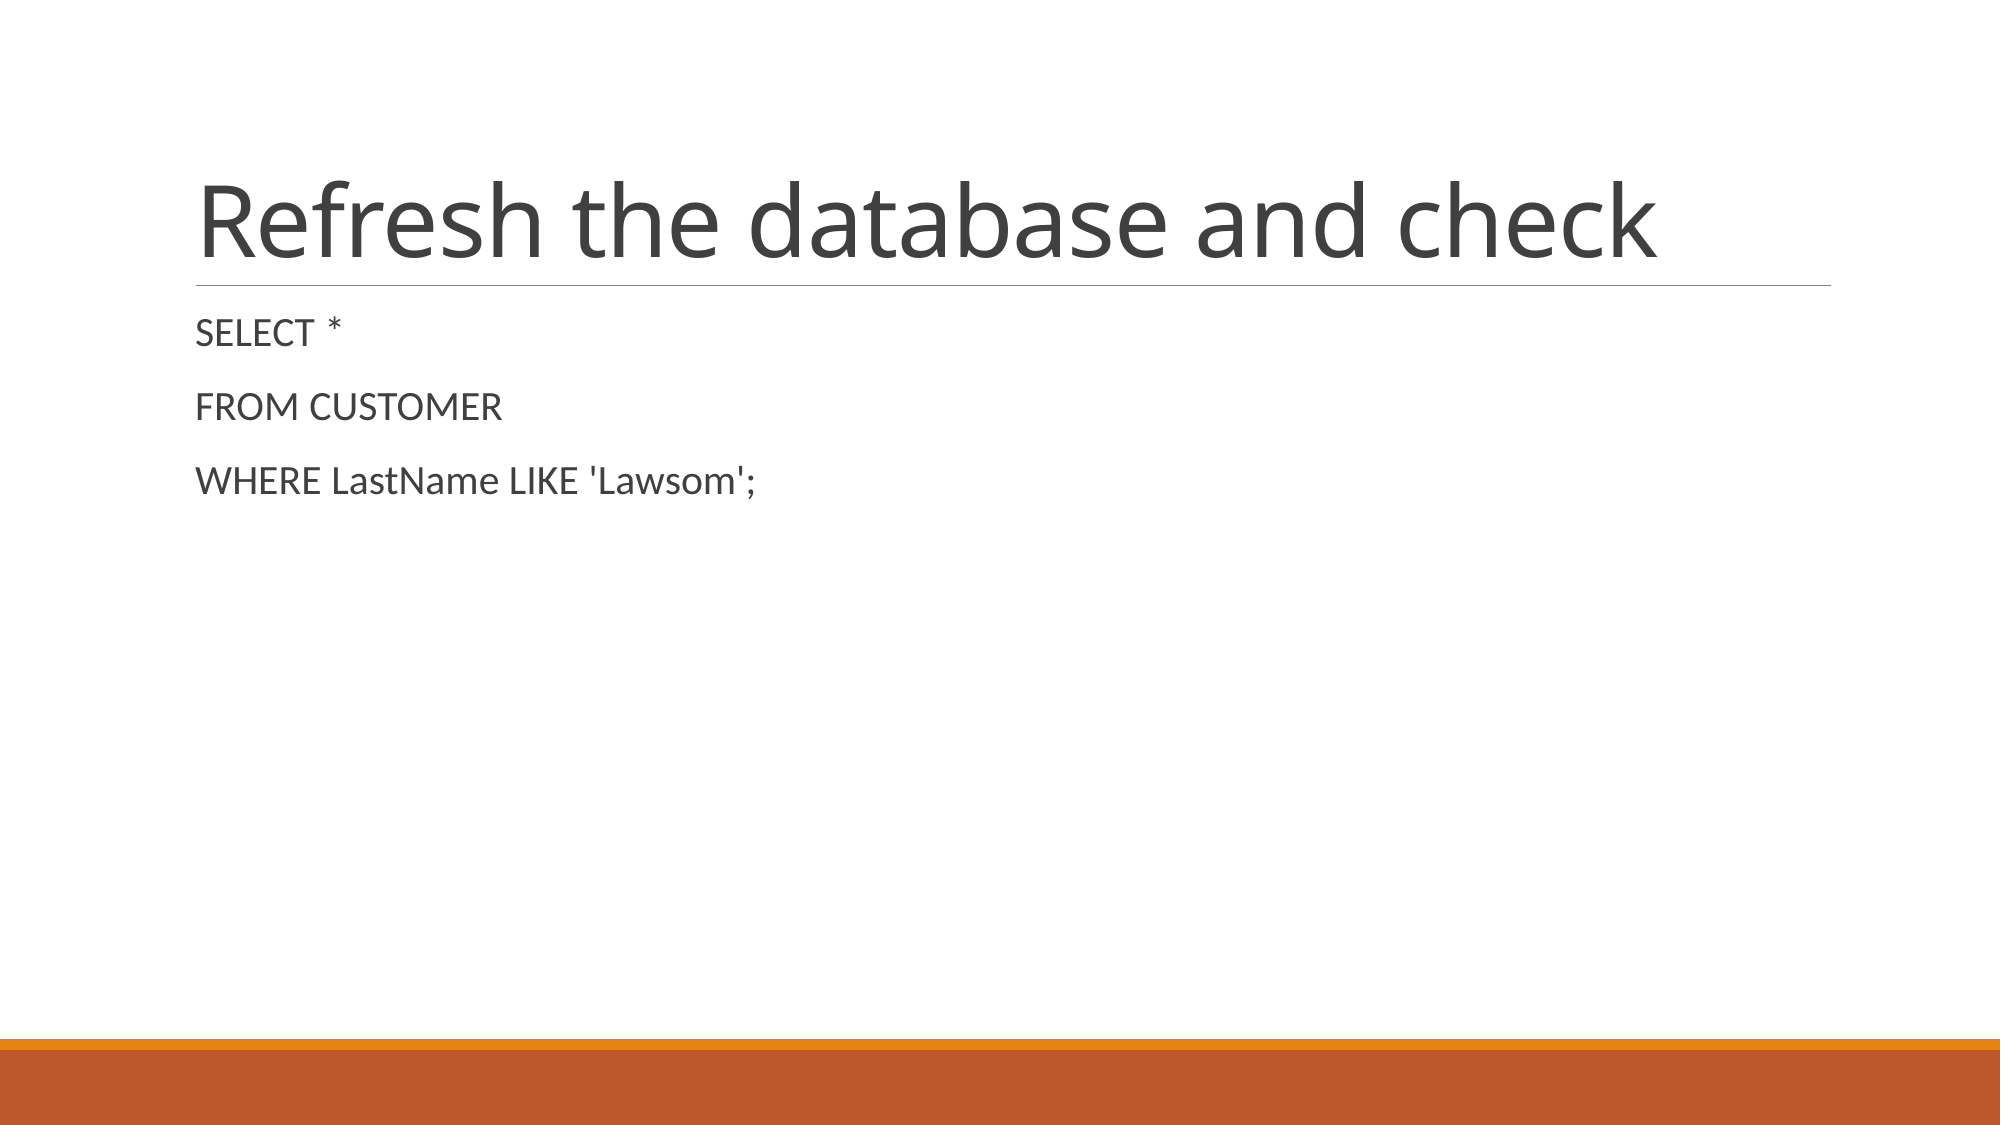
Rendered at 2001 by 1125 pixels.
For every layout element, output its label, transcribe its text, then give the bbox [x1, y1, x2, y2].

title Refresh the database and check [180, 47, 1830, 285]
list SELECT * FROM CUSTOMER WHERE LastName LIKE 'Lawsom'; [180, 302, 1830, 963]
